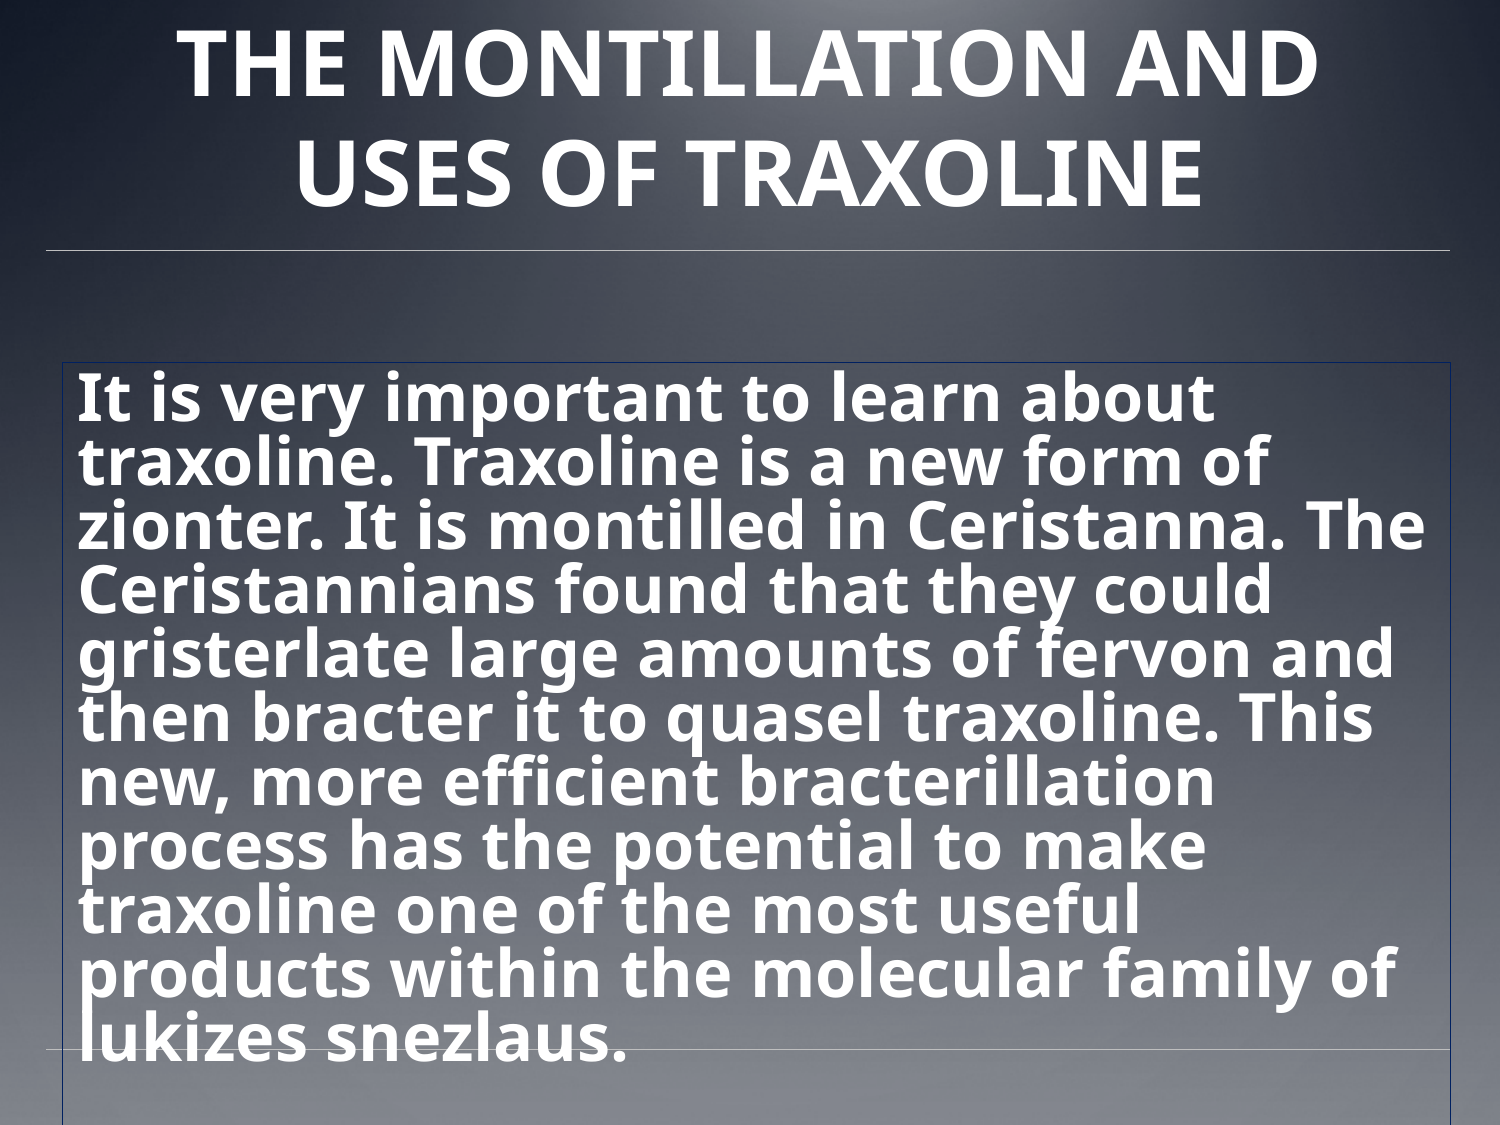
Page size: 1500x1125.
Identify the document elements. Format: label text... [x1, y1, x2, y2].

list It is very important to learn about traxoline. Traxoline is a new form of zionter. It is montilled in Ceristanna. The Ceristannians found that they could gristerlate large amounts of fervon and then bracter it to quasel traxoline. This new, more efficient bracterillation process has the potential to make traxoline one of the most useful products within the molecular family of lukizes snezlaus. [62, 362, 1450, 1125]
title THE MONTILLATION AND USES OF TRAXOLINE [105, 17, 1394, 233]
